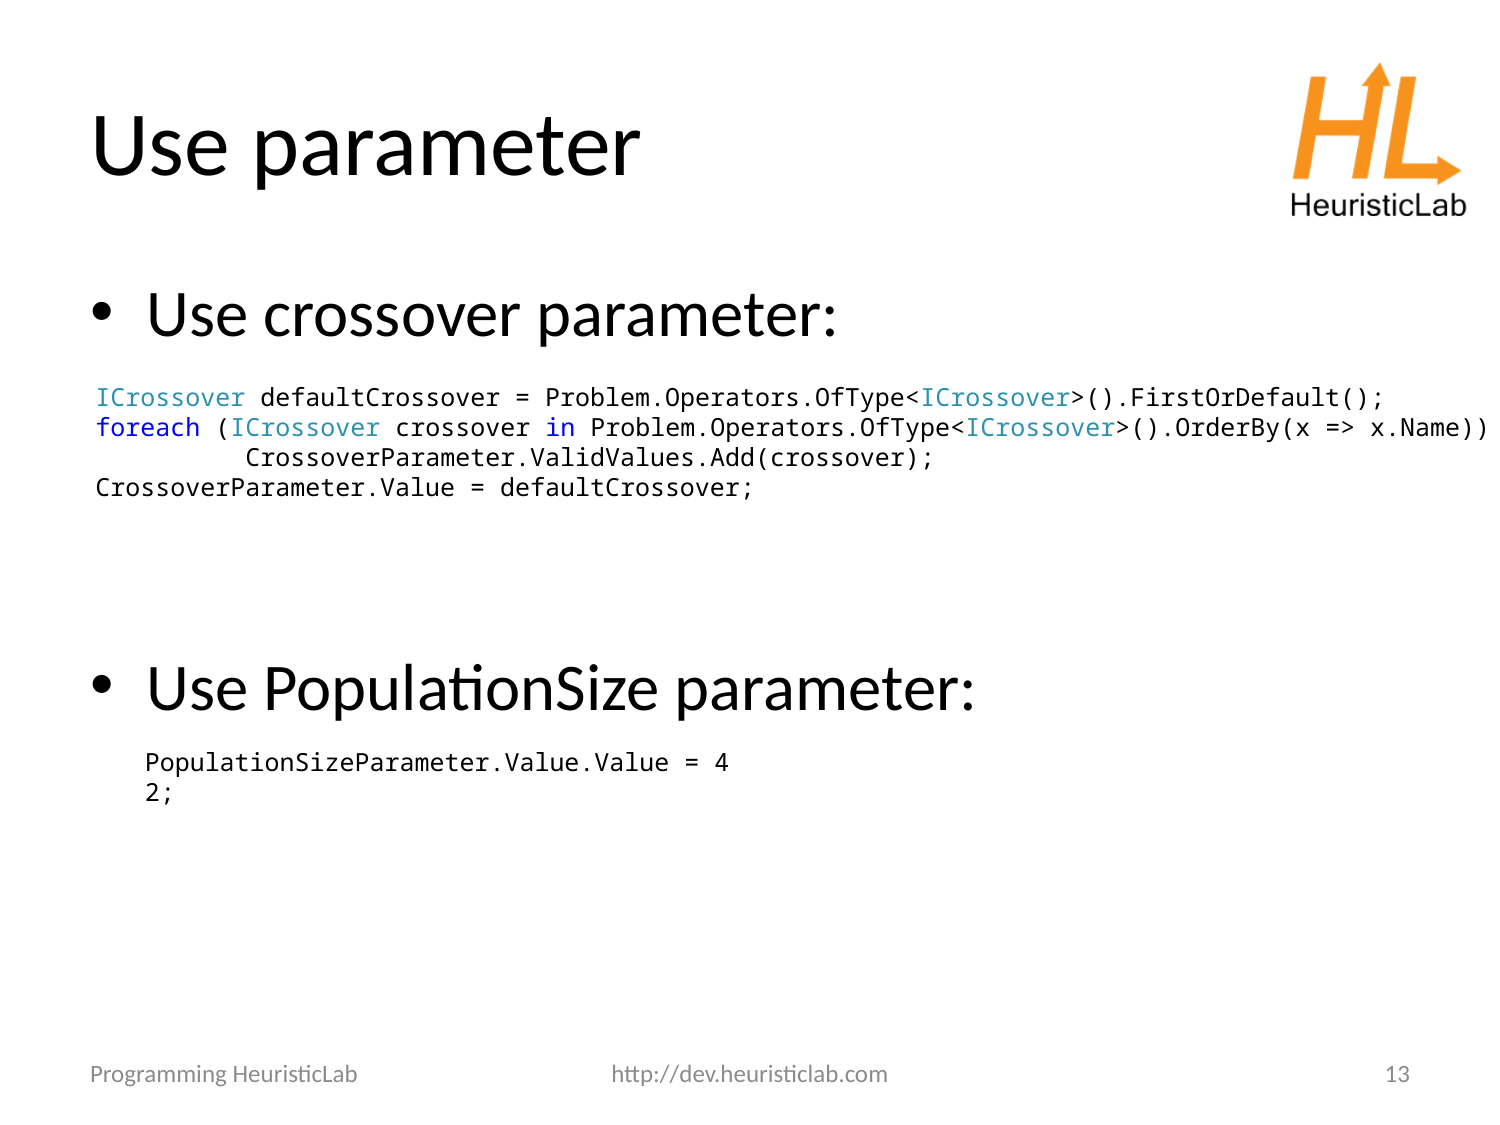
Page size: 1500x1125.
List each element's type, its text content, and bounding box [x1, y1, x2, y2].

picture [1281, 27, 1474, 244]
text_box ICrossover defaultCrossover = Problem.Operators.OfType<ICrossover>().FirstOrDefault(); foreach (ICrossover crossover in Problem.Operators.OfType<ICrossover>().OrderBy(x => x.Name)) CrossoverParameter.ValidValues.Add(crossover); CrossoverParameter.Value = defaultCrossover; [80, 374, 1500, 509]
text_box PopulationSizeParameter.Value.Value = 42; [129, 738, 750, 814]
slide_number 13 [1074, 1042, 1425, 1103]
list Use crossover parameter: Use PopulationSize parameter: [75, 262, 1117, 1005]
title Use parameter [75, 45, 1282, 233]
slide_number Programming HeuristicLab [75, 1042, 425, 1103]
footer http://dev.heuristiclab.com [512, 1042, 988, 1103]
